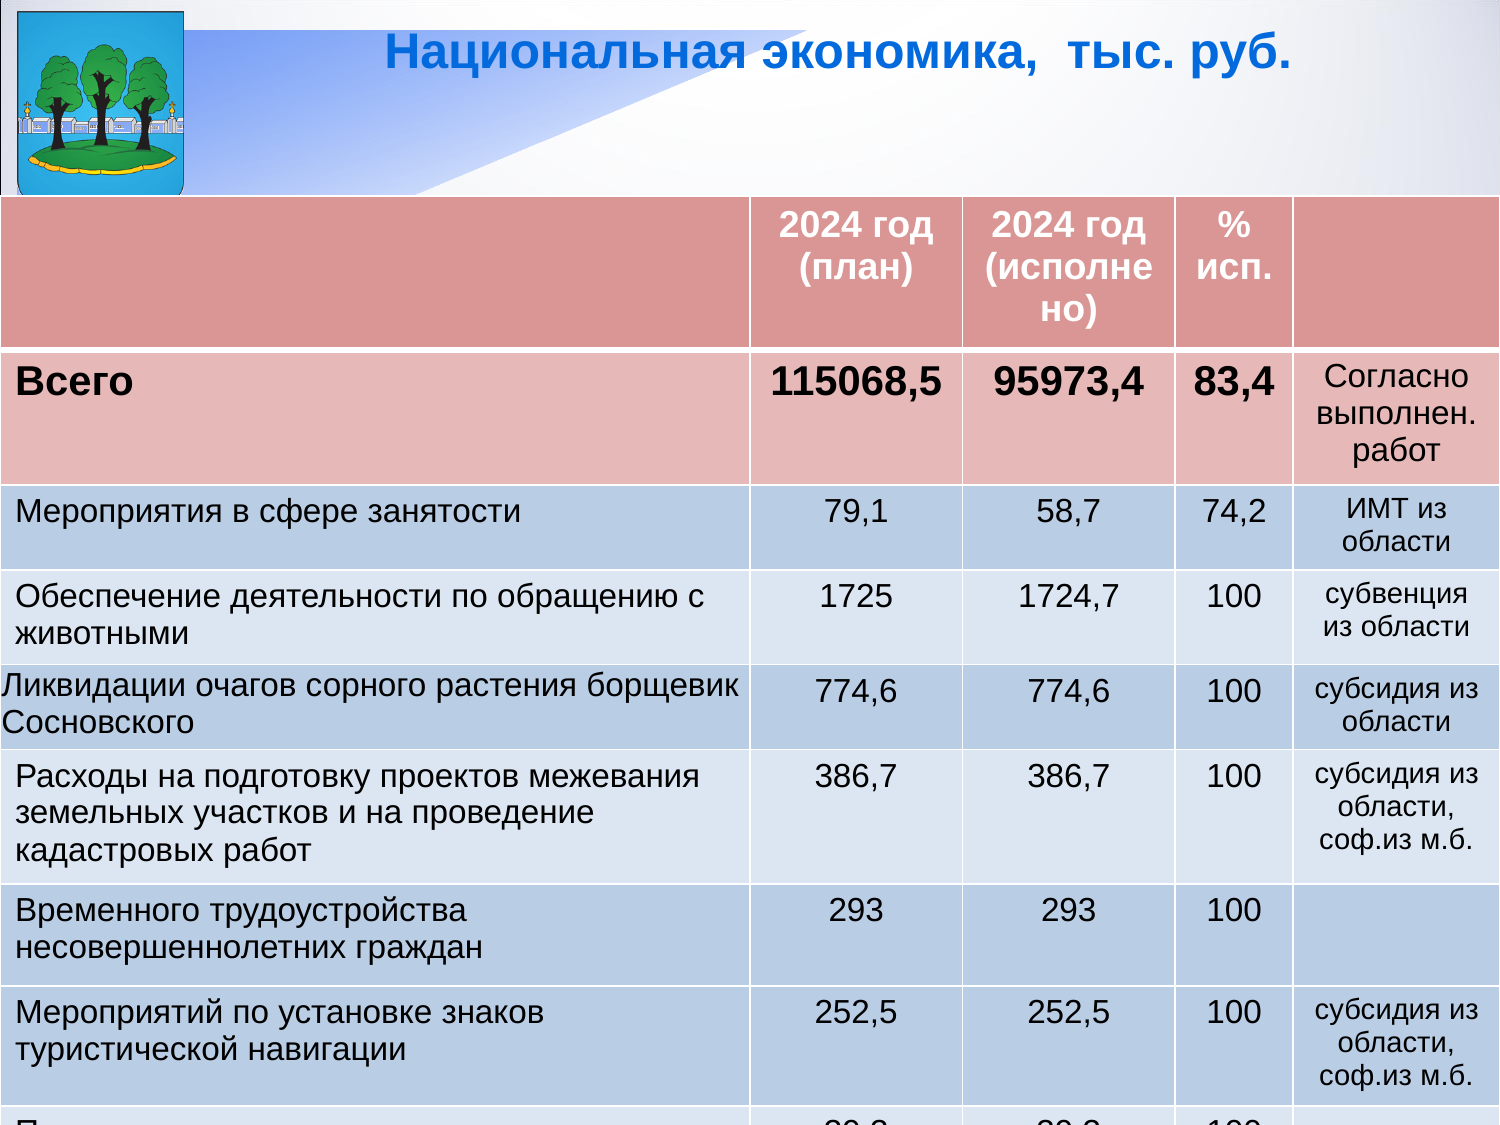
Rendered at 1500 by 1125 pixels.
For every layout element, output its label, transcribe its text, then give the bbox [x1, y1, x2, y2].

table_cell 252,5 [751, 987, 962, 1105]
table_cell субсидия из области [1294, 665, 1499, 749]
table_cell 774,6 [751, 665, 962, 749]
table_cell 39,3 [751, 1107, 962, 1125]
table_cell Мероприятия в сфере занятости [1, 486, 749, 569]
table_cell 100 [1176, 665, 1292, 749]
table_header 2024 год (исполнено) [963, 197, 1174, 347]
table_cell 79,1 [751, 486, 962, 569]
table_header [1294, 197, 1499, 347]
table_cell Временного трудоустройства несовершеннолетних граждан [1, 885, 749, 985]
table_cell 100 [1176, 1107, 1292, 1125]
text_box Национальная экономика, тыс. руб. [194, 11, 1483, 86]
table_header 2024 год (план) [751, 197, 962, 347]
table_cell 100 [1176, 885, 1292, 985]
table_cell 100 [1176, 750, 1292, 883]
table_cell 1725 [751, 571, 962, 664]
table_cell 293 [963, 885, 1174, 985]
table_header [1, 197, 749, 347]
table_cell 100 [1176, 987, 1292, 1105]
table_cell [1294, 1107, 1499, 1125]
table_cell Согласно выполнен. работ [1294, 353, 1499, 484]
table_cell субсидия из области, соф.из м.б. [1294, 750, 1499, 883]
table_cell Поддержка среднего и малого предпринимательства, включая крестьянские (фермерские) хозяйства [1, 1107, 749, 1125]
table_cell 293 [751, 885, 962, 985]
table_cell Мероприятий по установке знаков туристической навигации [1, 987, 749, 1105]
table_cell 83,4 [1176, 353, 1292, 484]
table_cell ИМТ из области [1294, 486, 1499, 569]
table_cell 95973,4 [963, 353, 1174, 484]
picture [0, 0, 1500, 218]
table_cell 774,6 [963, 665, 1174, 749]
table_cell Обеспечение деятельности по обращению с животными [1, 571, 749, 664]
table_cell 58,7 [963, 486, 1174, 569]
table_cell субвенция из области [1294, 571, 1499, 664]
table_cell субсидия из области, соф.из м.б. [1294, 987, 1499, 1105]
table_cell 386,7 [751, 750, 962, 883]
table_cell Ликвидации очагов сорного растения борщевик Сосновского [1, 665, 749, 749]
table_cell 74,2 [1176, 486, 1292, 569]
table_cell 386,7 [963, 750, 1174, 883]
table_cell Расходы на подготовку проектов межевания земельных участков и на проведение кадастровых работ [1, 750, 749, 883]
table_cell 1724,7 [963, 571, 1174, 664]
table_header % исп. [1176, 197, 1292, 347]
table_cell 252,5 [963, 987, 1174, 1105]
table_cell [1294, 885, 1499, 985]
table_cell 39,3 [963, 1107, 1174, 1125]
table_cell Всего [1, 353, 749, 484]
table_cell 100 [1176, 571, 1292, 664]
text_box [190, 28, 681, 195]
table_cell 115068,5 [751, 353, 962, 484]
